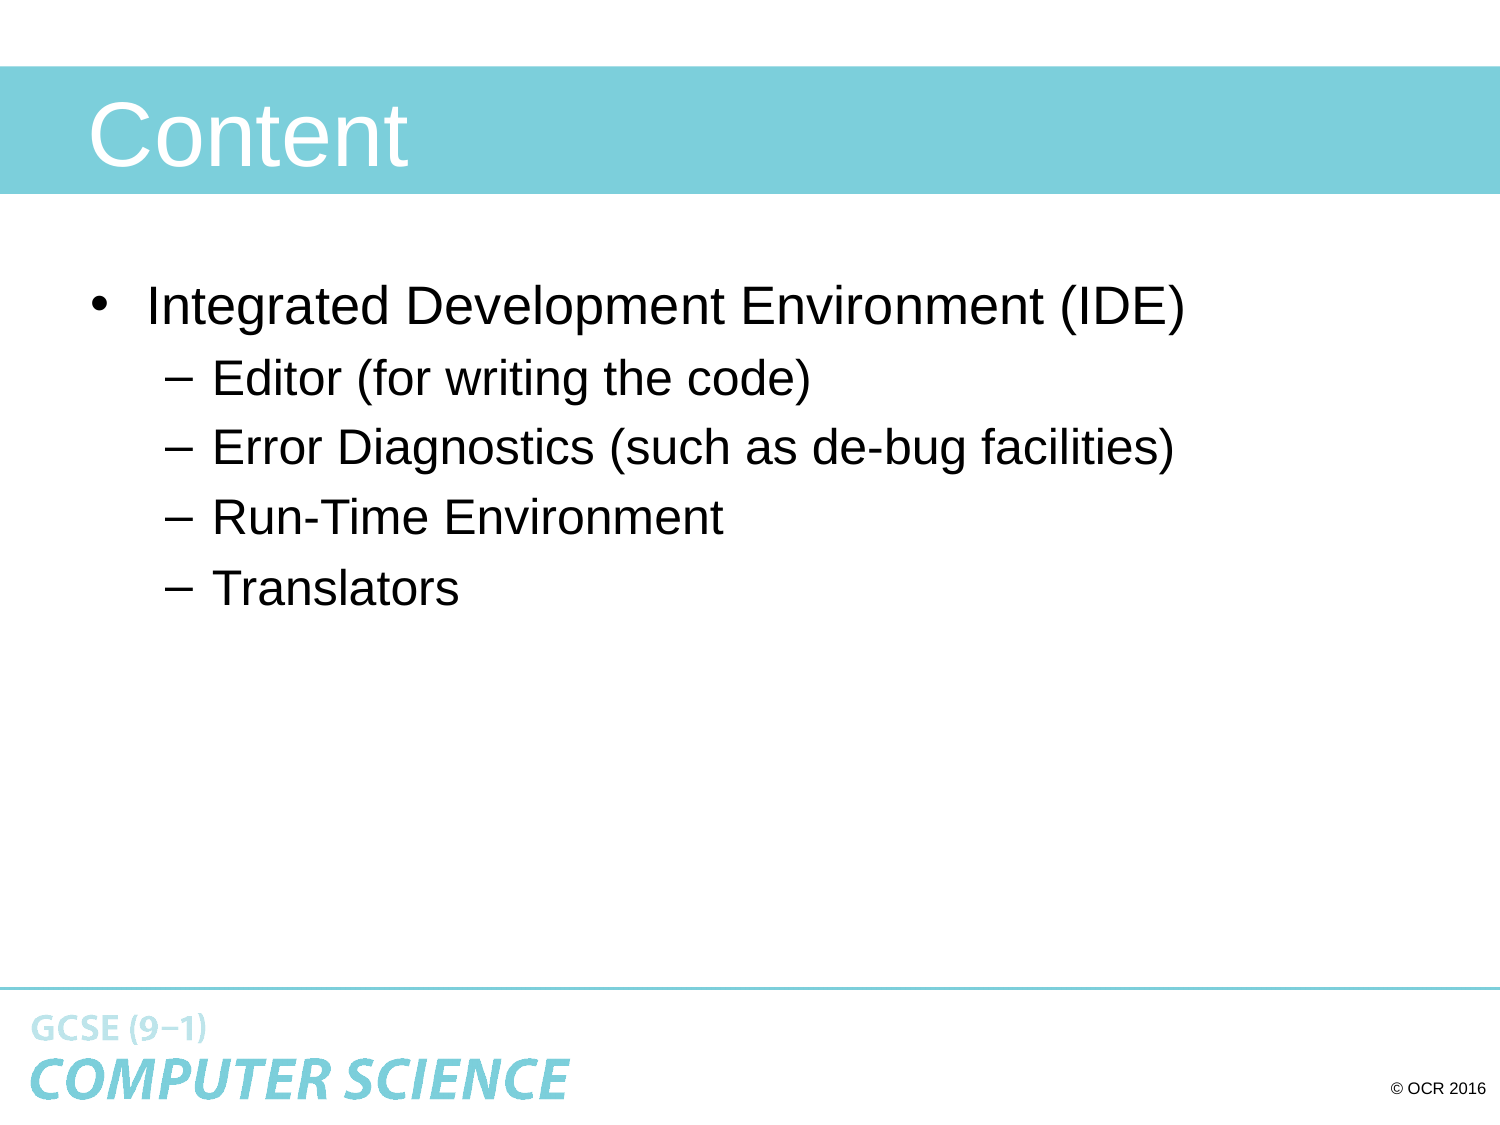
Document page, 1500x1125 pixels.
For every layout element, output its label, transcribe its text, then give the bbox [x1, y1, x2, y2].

list Integrated Development Environment (IDE) Editor (for writing the code) Error Diagnostics (such as de-bug facilities) Run-Time Environment Translators [75, 262, 1425, 965]
picture [0, 987, 1500, 1124]
title Content [0, 66, 1500, 194]
